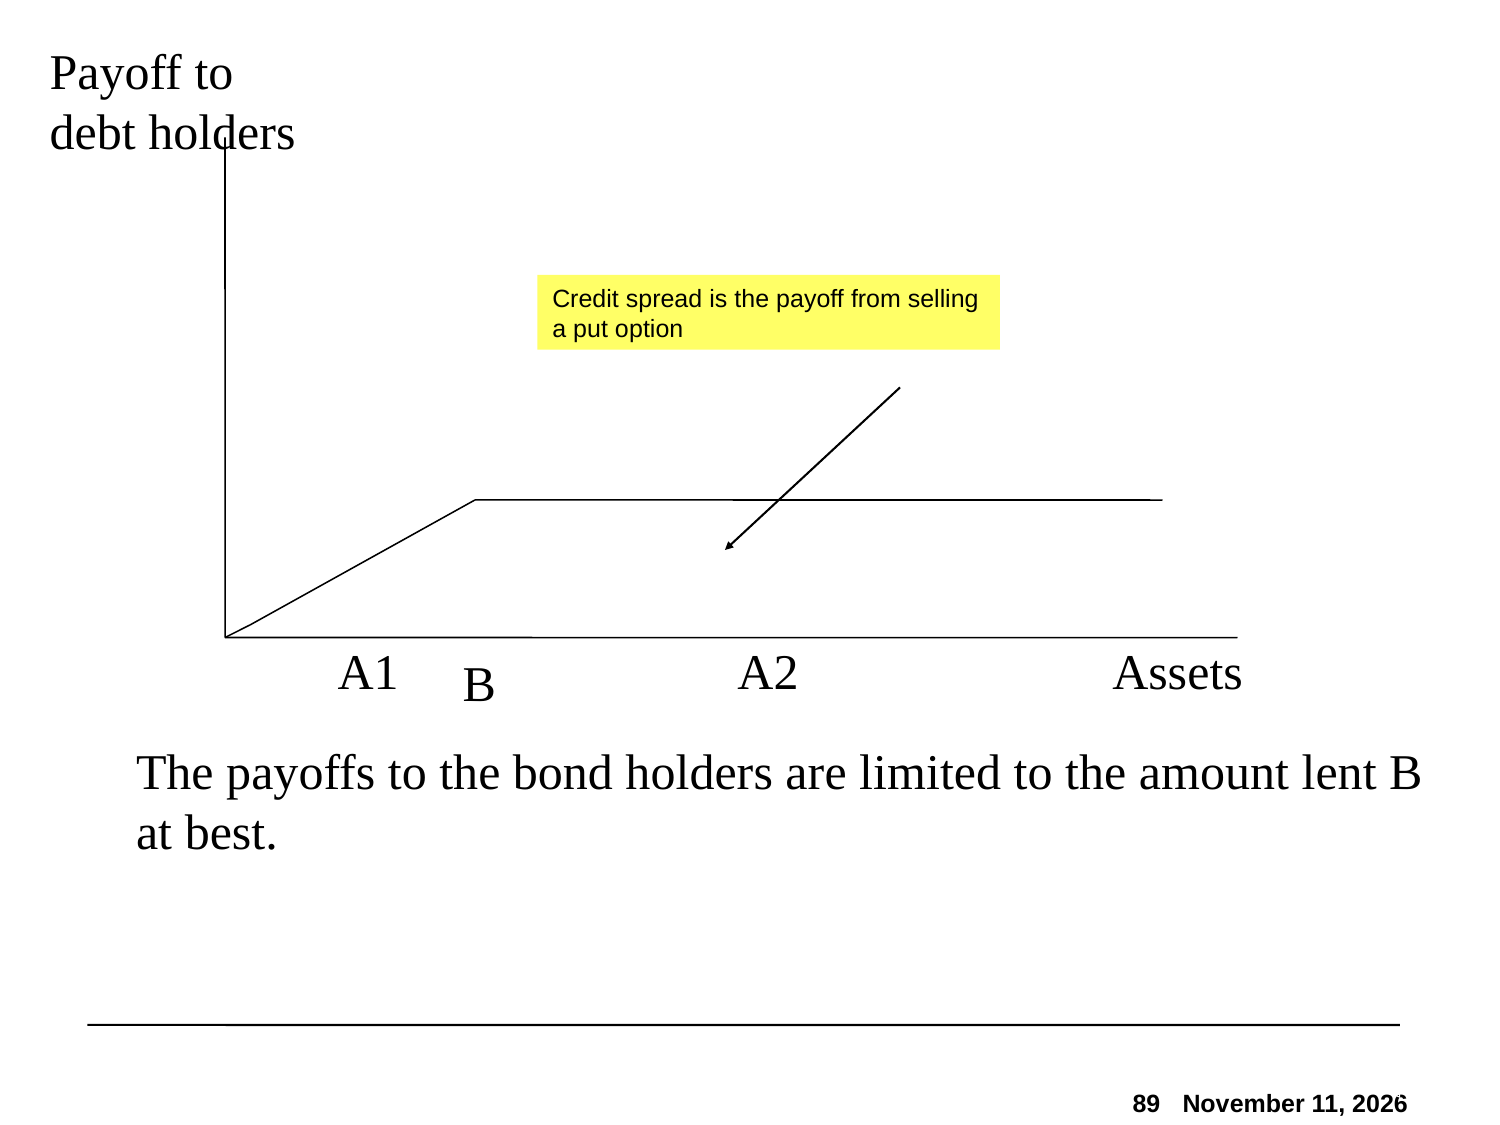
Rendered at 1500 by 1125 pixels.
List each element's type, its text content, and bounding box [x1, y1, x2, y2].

text_box A2 [722, 631, 814, 707]
text_box Payoff to debt holders [34, 31, 311, 167]
text_box The payoffs to the bond holders are limited to the amount lent B at best. [121, 731, 1438, 867]
text_box [724, 387, 901, 550]
text_box Credit spread is the payoff from selling a put option [537, 274, 1000, 350]
text_box B [447, 644, 511, 719]
text_box A1 [322, 631, 414, 707]
text_box Assets [1097, 631, 1258, 707]
